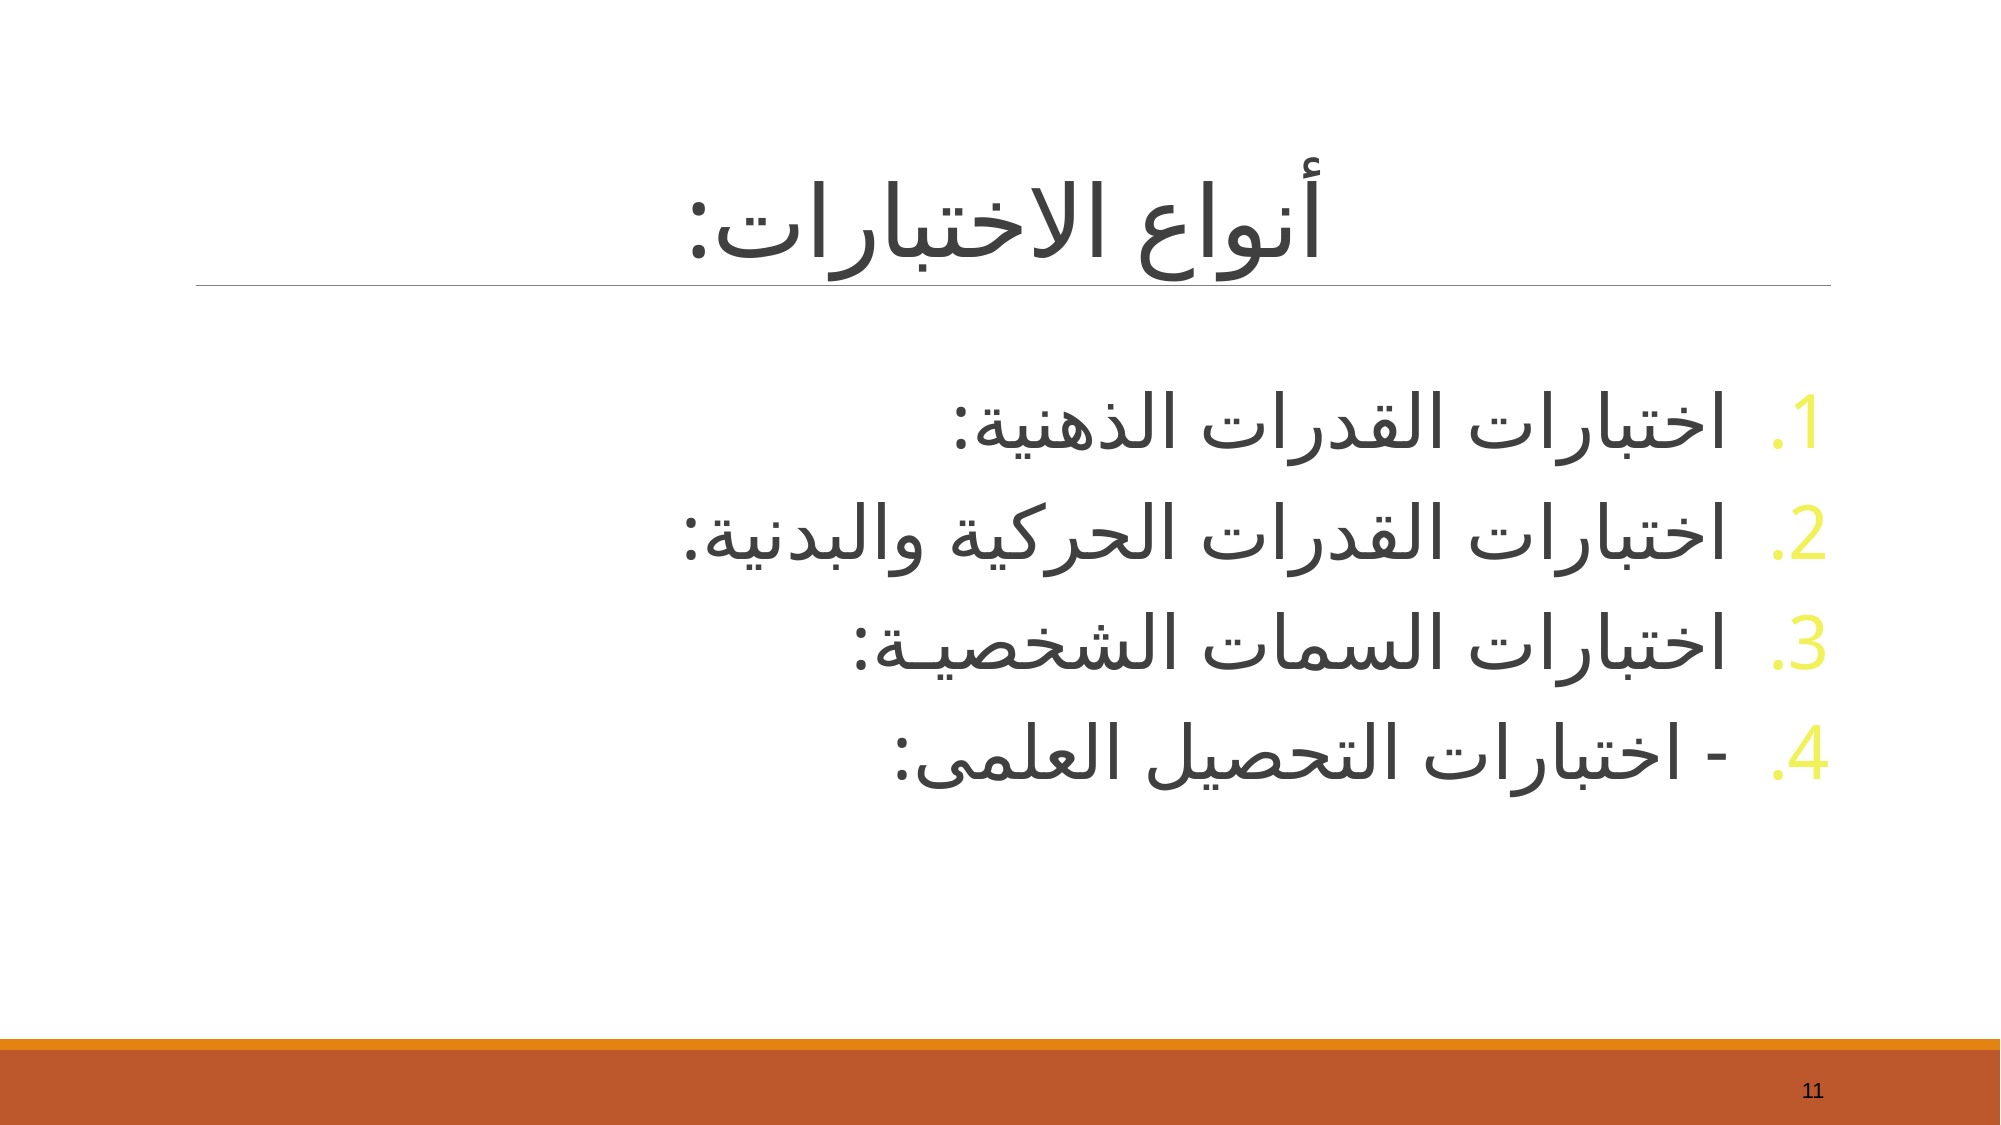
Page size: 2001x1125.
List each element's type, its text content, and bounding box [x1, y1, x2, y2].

list اختبارات القدرات الذهنية: اختبارات القدرات الحركية والبدنية: اختبارات السمات الشخصيـة: - اختبارات التحصيل العلمى: [180, 376, 1830, 852]
slide_number 11 [1624, 1059, 1840, 1120]
title أنواع الاختبارات: [180, 47, 1830, 285]
